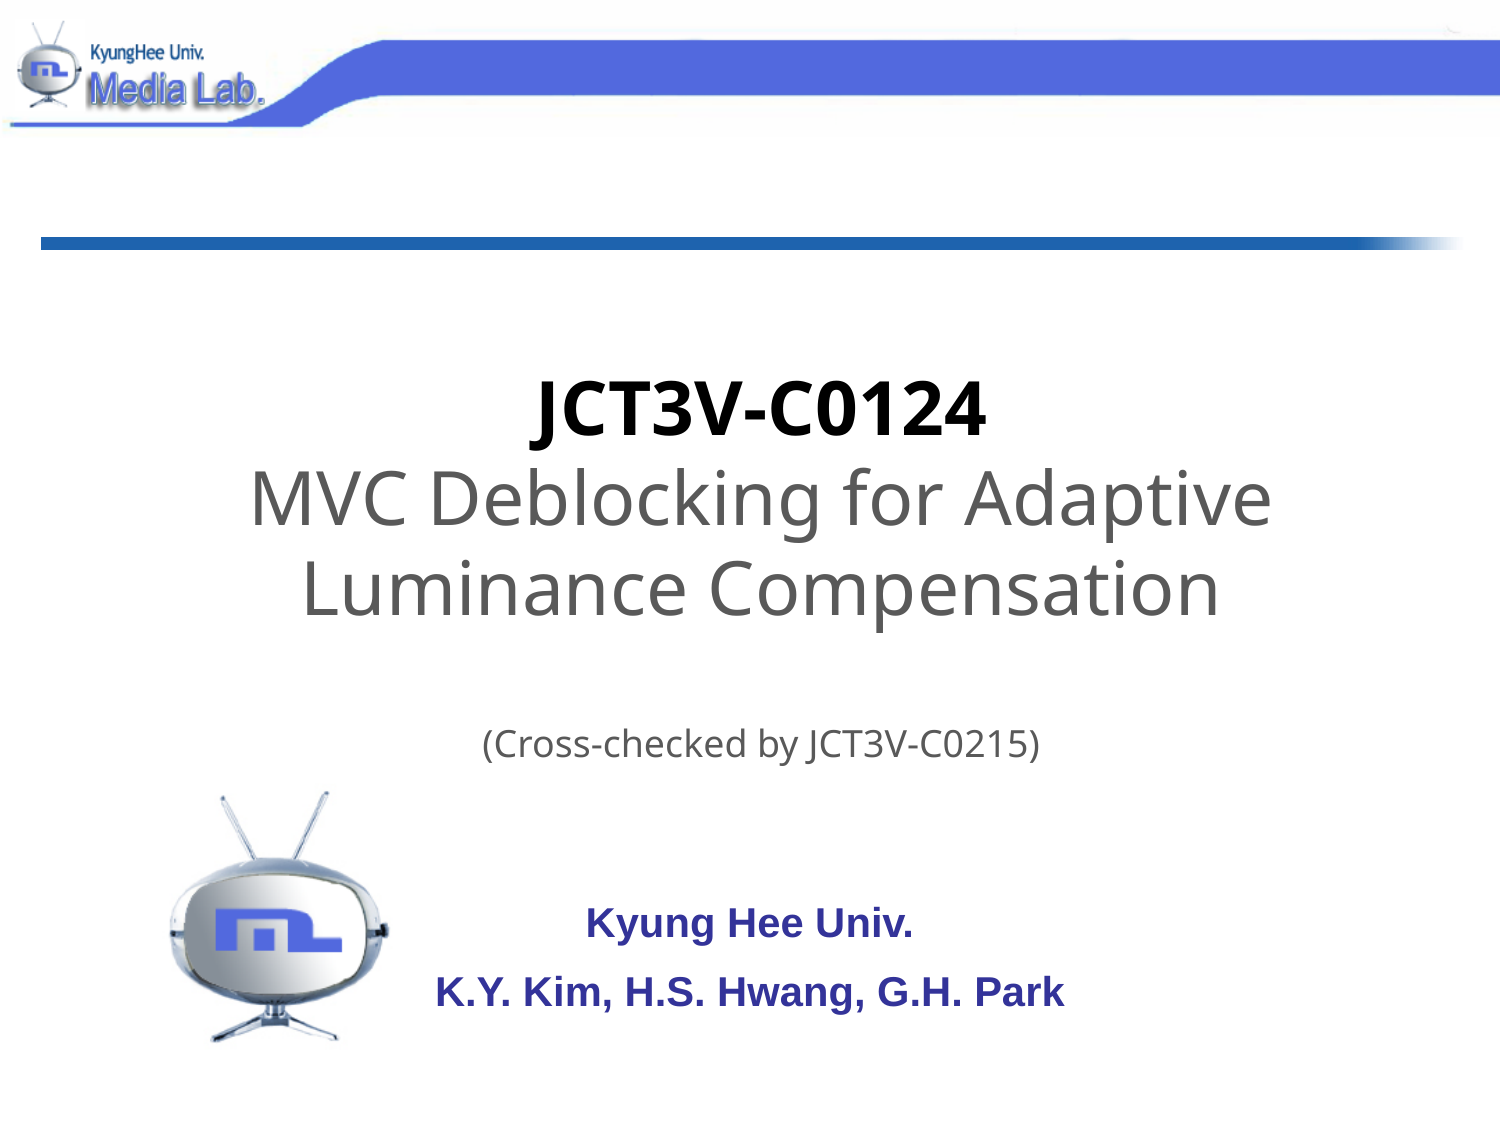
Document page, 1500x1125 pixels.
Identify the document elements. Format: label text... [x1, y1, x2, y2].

picture [41, 237, 1500, 250]
title JCT3V-C0124 MVC Deblocking for Adaptive Luminance Compensation (Cross-checked by JCT3V-C0215) [123, 337, 1400, 788]
picture [0, 0, 1500, 138]
subtitle Kyung Hee Univ. K.Y. Kim, H.S. Hwang, G.H. Park [289, 806, 1211, 1095]
picture [159, 782, 407, 1055]
